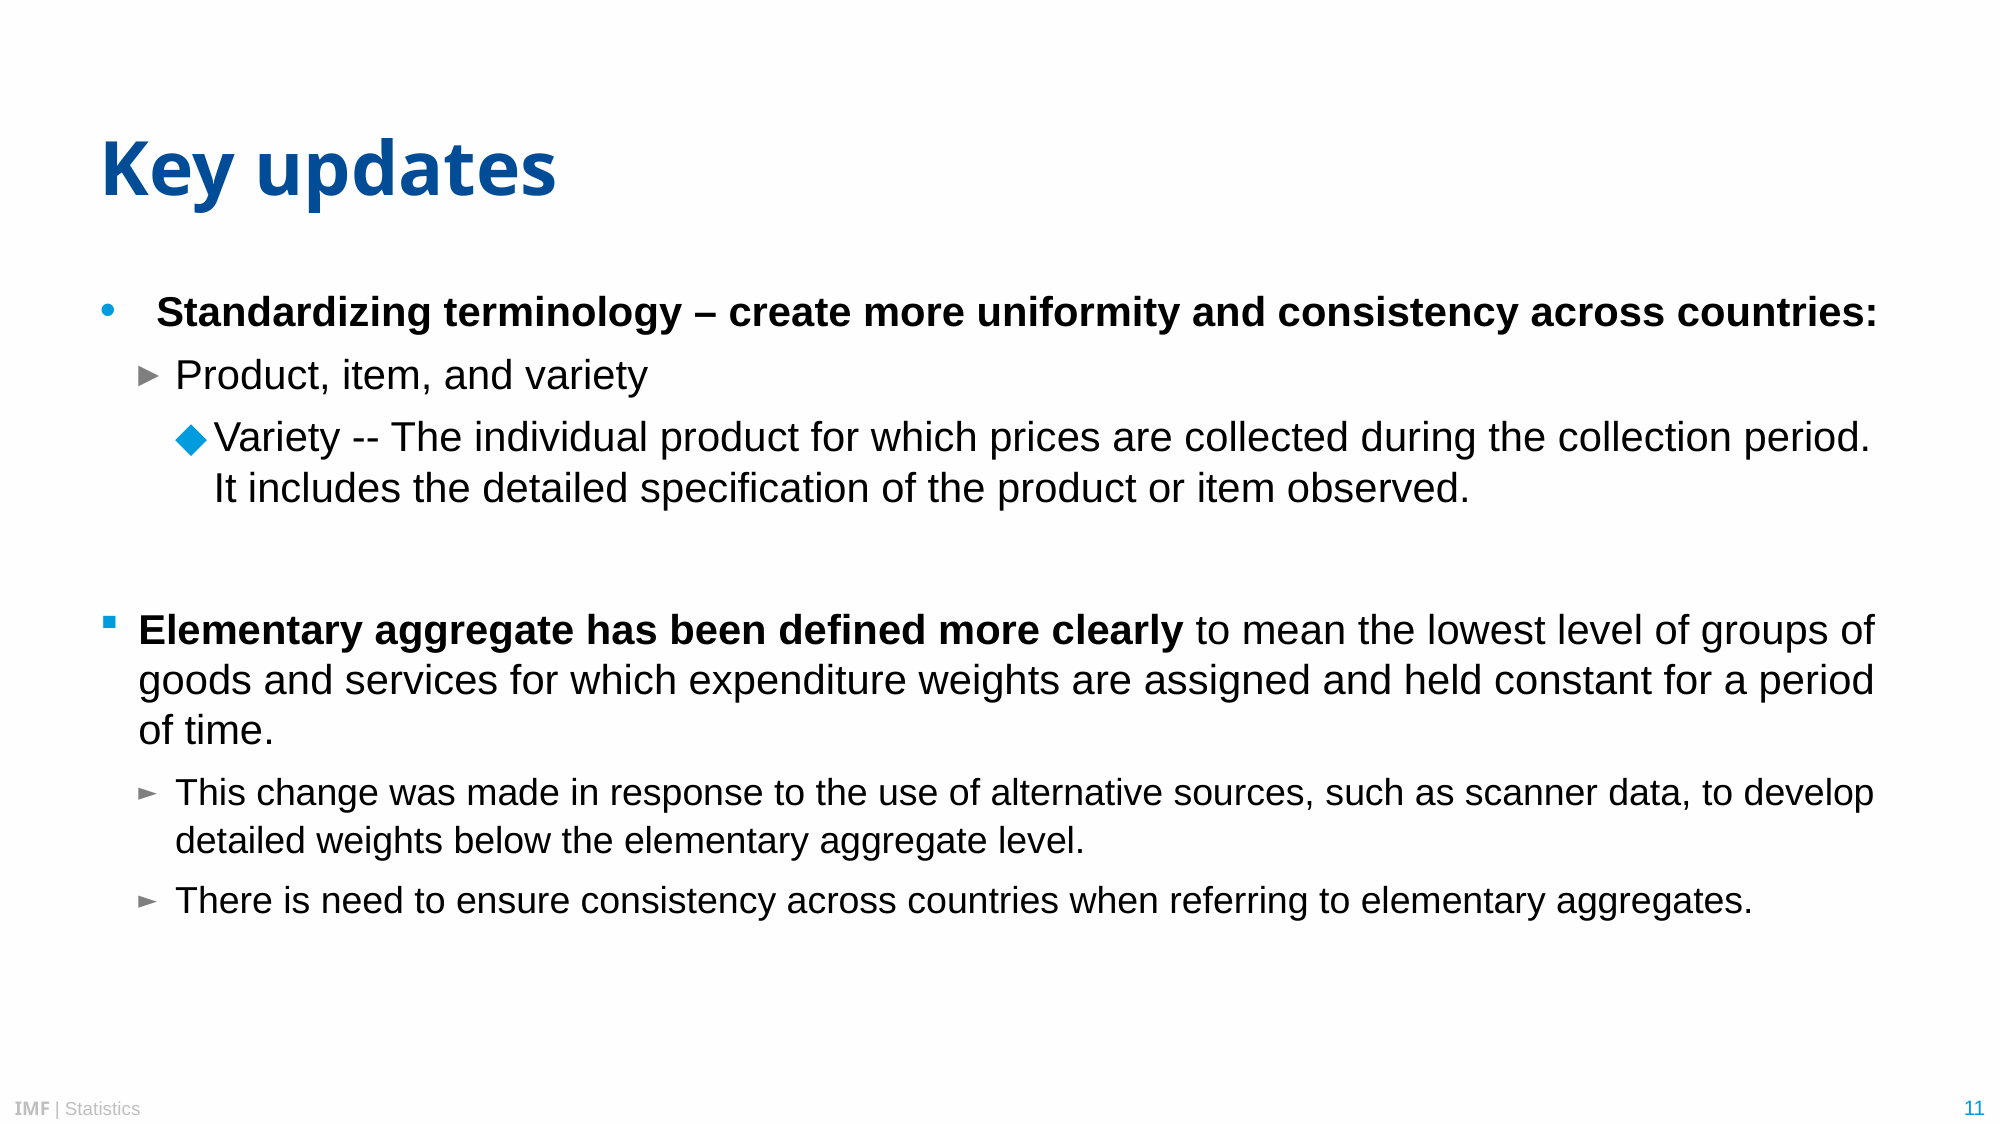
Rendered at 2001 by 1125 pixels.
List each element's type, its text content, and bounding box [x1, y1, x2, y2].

list Standardizing terminology – create more uniformity and consistency across countries: Product, item, and variety Variety -- The individual product for which prices are collected during the collection period. It includes the detailed specification of the product or item observed. Elementary aggregate has been defined more clearly to mean the lowest level of groups of goods and services for which expenditure weights are assigned and held constant for a period of time. This change was made in response to the use of alternative sources, such as scanner data, to develop detailed weights below the elementary aggregate level. There is need to ensure consistency across countries when referring to elementary aggregates. [99, 262, 1900, 1049]
title Key updates [99, 79, 1900, 262]
